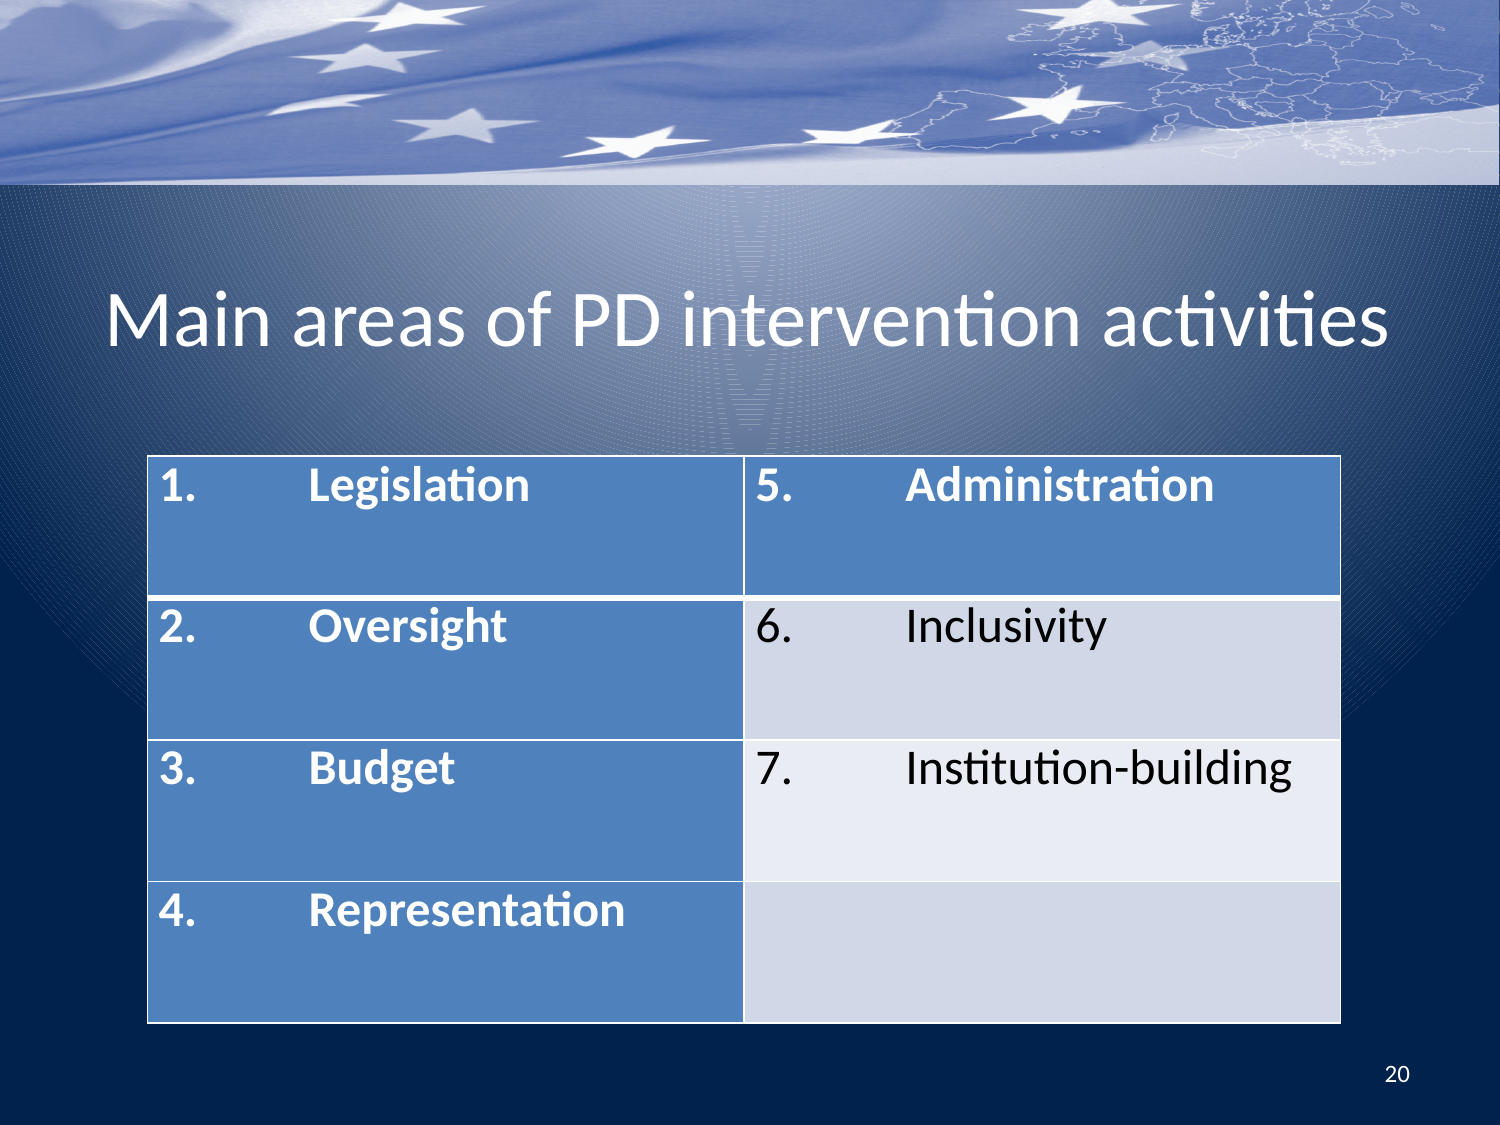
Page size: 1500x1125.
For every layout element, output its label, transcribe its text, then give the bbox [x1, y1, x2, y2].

title Main areas of PD intervention activities [73, 219, 1424, 408]
table_cell 3. Budget [148, 741, 743, 881]
table_cell 6. Inclusivity [745, 601, 1340, 739]
slide_number 20 [1074, 1042, 1425, 1103]
text_box [1003, 539, 1034, 645]
table_header 5. Administration [745, 457, 1340, 595]
table_cell [745, 882, 1340, 1022]
table_cell 4. Representation [148, 882, 743, 1022]
picture [0, 0, 1499, 185]
table_cell 2. Oversight [148, 601, 743, 739]
table_cell 7. Institution-building [745, 741, 1340, 881]
table_header 1. Legislation [148, 457, 743, 595]
